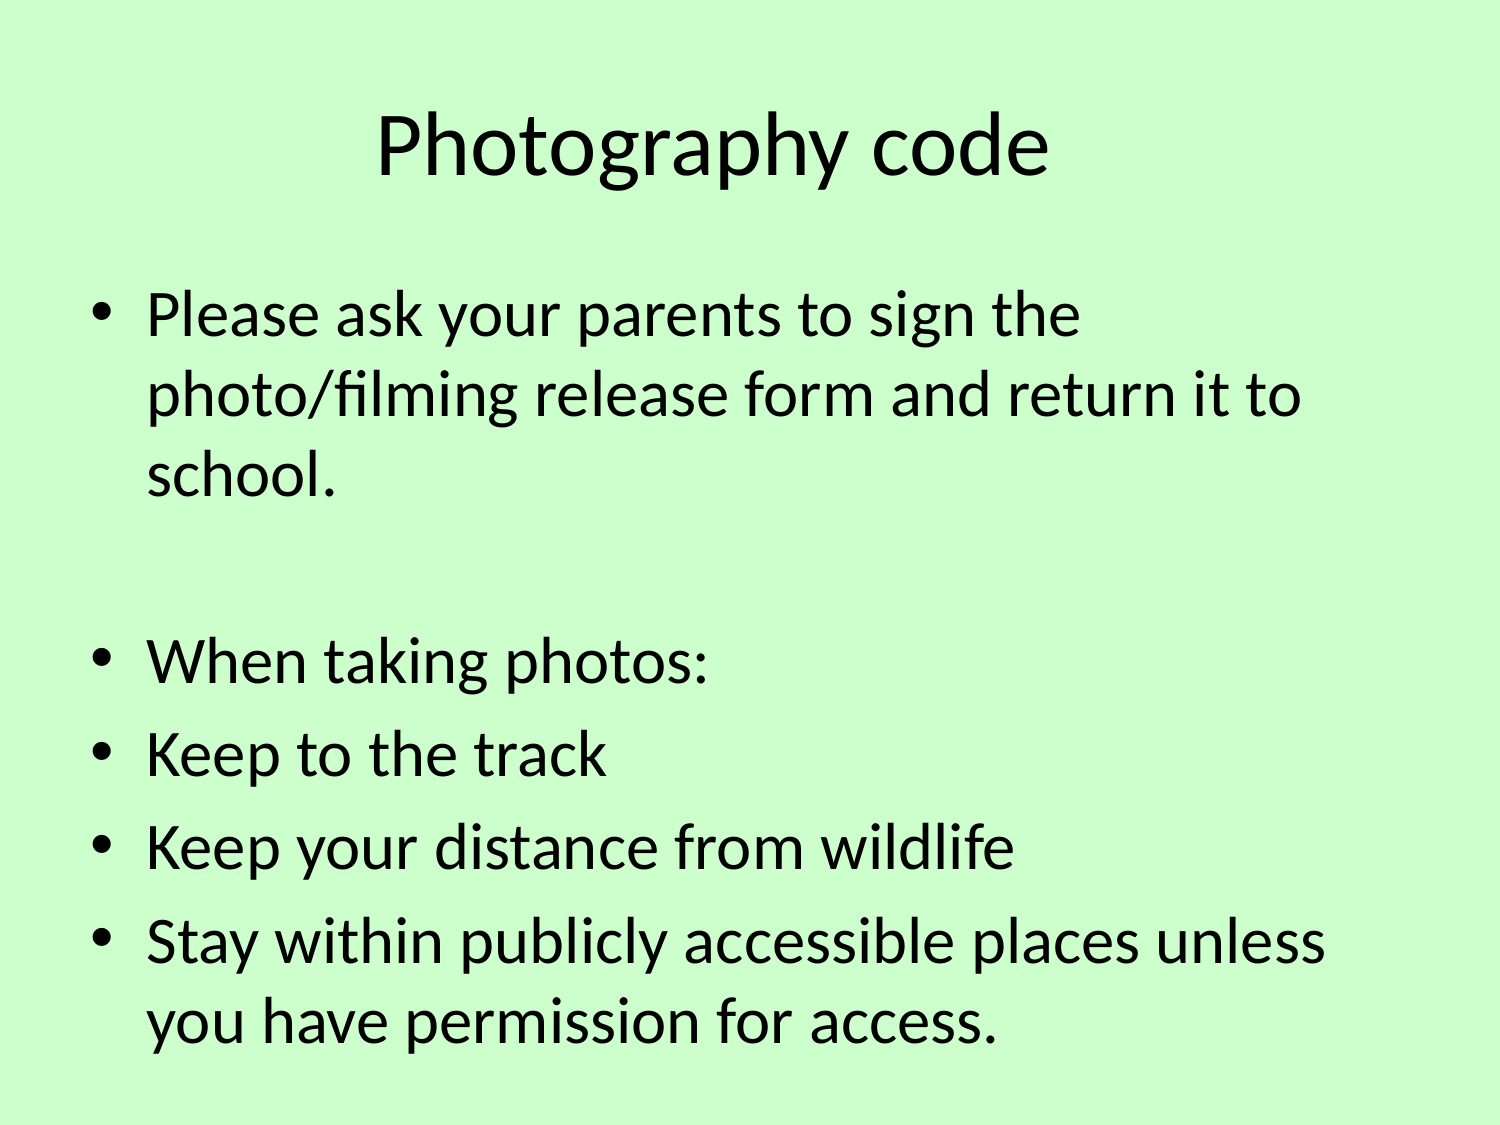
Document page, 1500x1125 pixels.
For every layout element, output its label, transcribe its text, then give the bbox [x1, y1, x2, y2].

title Photography code [75, 45, 1425, 233]
list Please ask your parents to sign the photo/filming release form and return it to school. When taking photos: Keep to the track Keep your distance from wildlife Stay within publicly accessible places unless you have permission for access. [75, 262, 1425, 1005]
